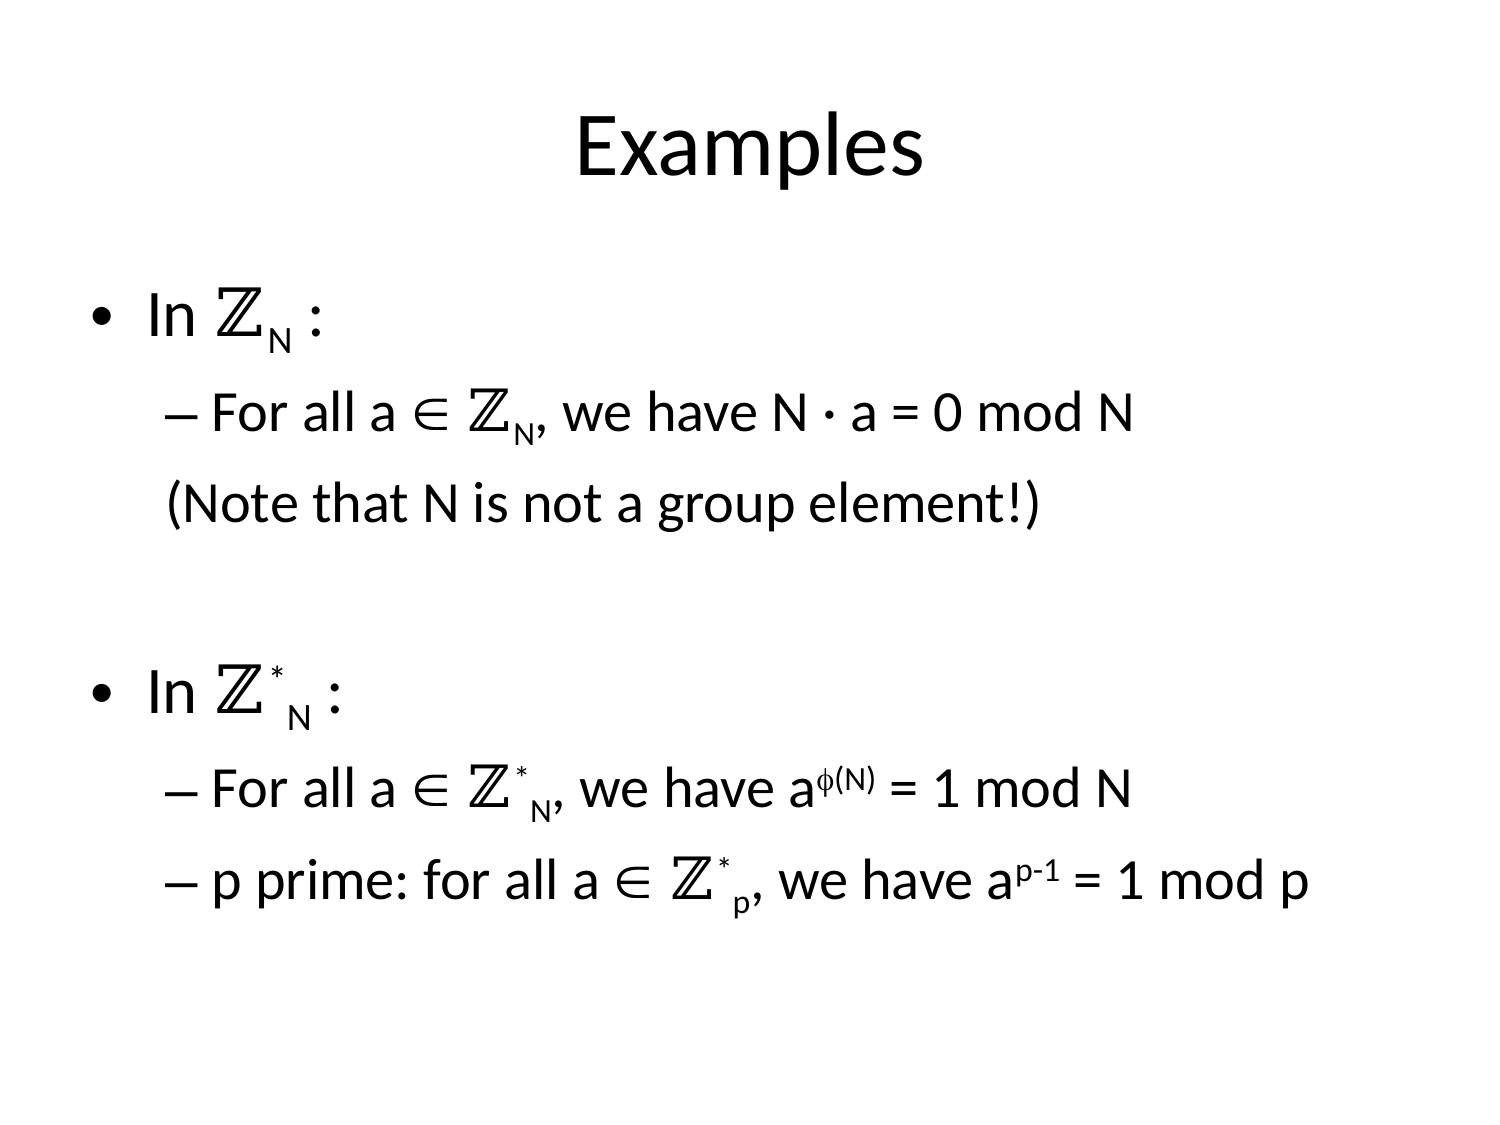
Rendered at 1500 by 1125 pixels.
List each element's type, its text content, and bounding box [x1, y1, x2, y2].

list In ℤN : For all a  ℤN, we have N · a = 0 mod N (Note that N is not a group element!) In ℤ*N : For all a  ℤ*N, we have a(N) = 1 mod N p prime: for all a  ℤ*p, we have ap-1 = 1 mod p [75, 262, 1425, 1005]
title Examples [75, 45, 1425, 233]
